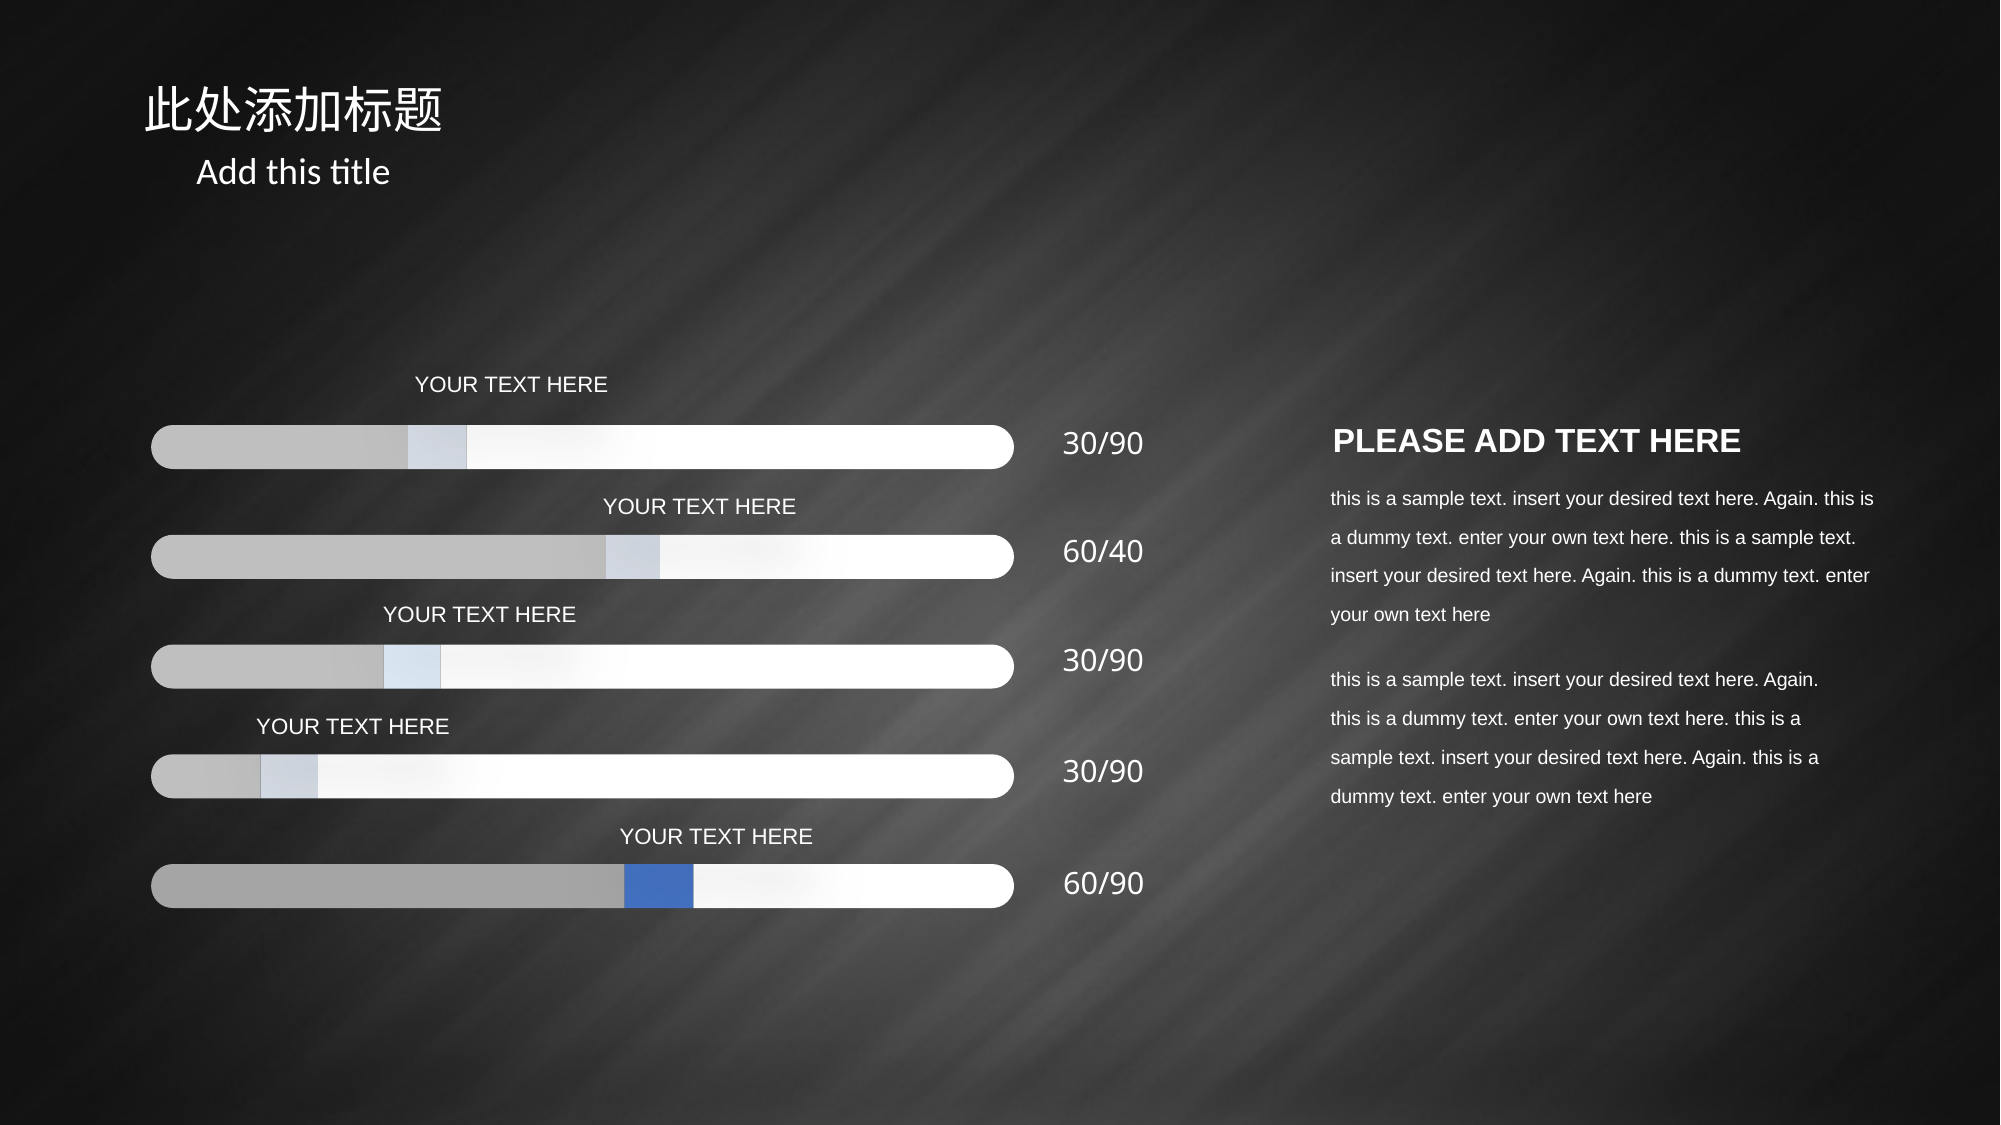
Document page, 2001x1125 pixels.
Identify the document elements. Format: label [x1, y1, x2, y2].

text_box [151, 534, 1015, 579]
text_box [1315, 412, 1893, 820]
picture [0, 0, 2000, 1125]
text_box [151, 424, 1015, 469]
text_box [151, 644, 1015, 689]
text_box [151, 864, 1015, 909]
text_box [151, 754, 1015, 799]
